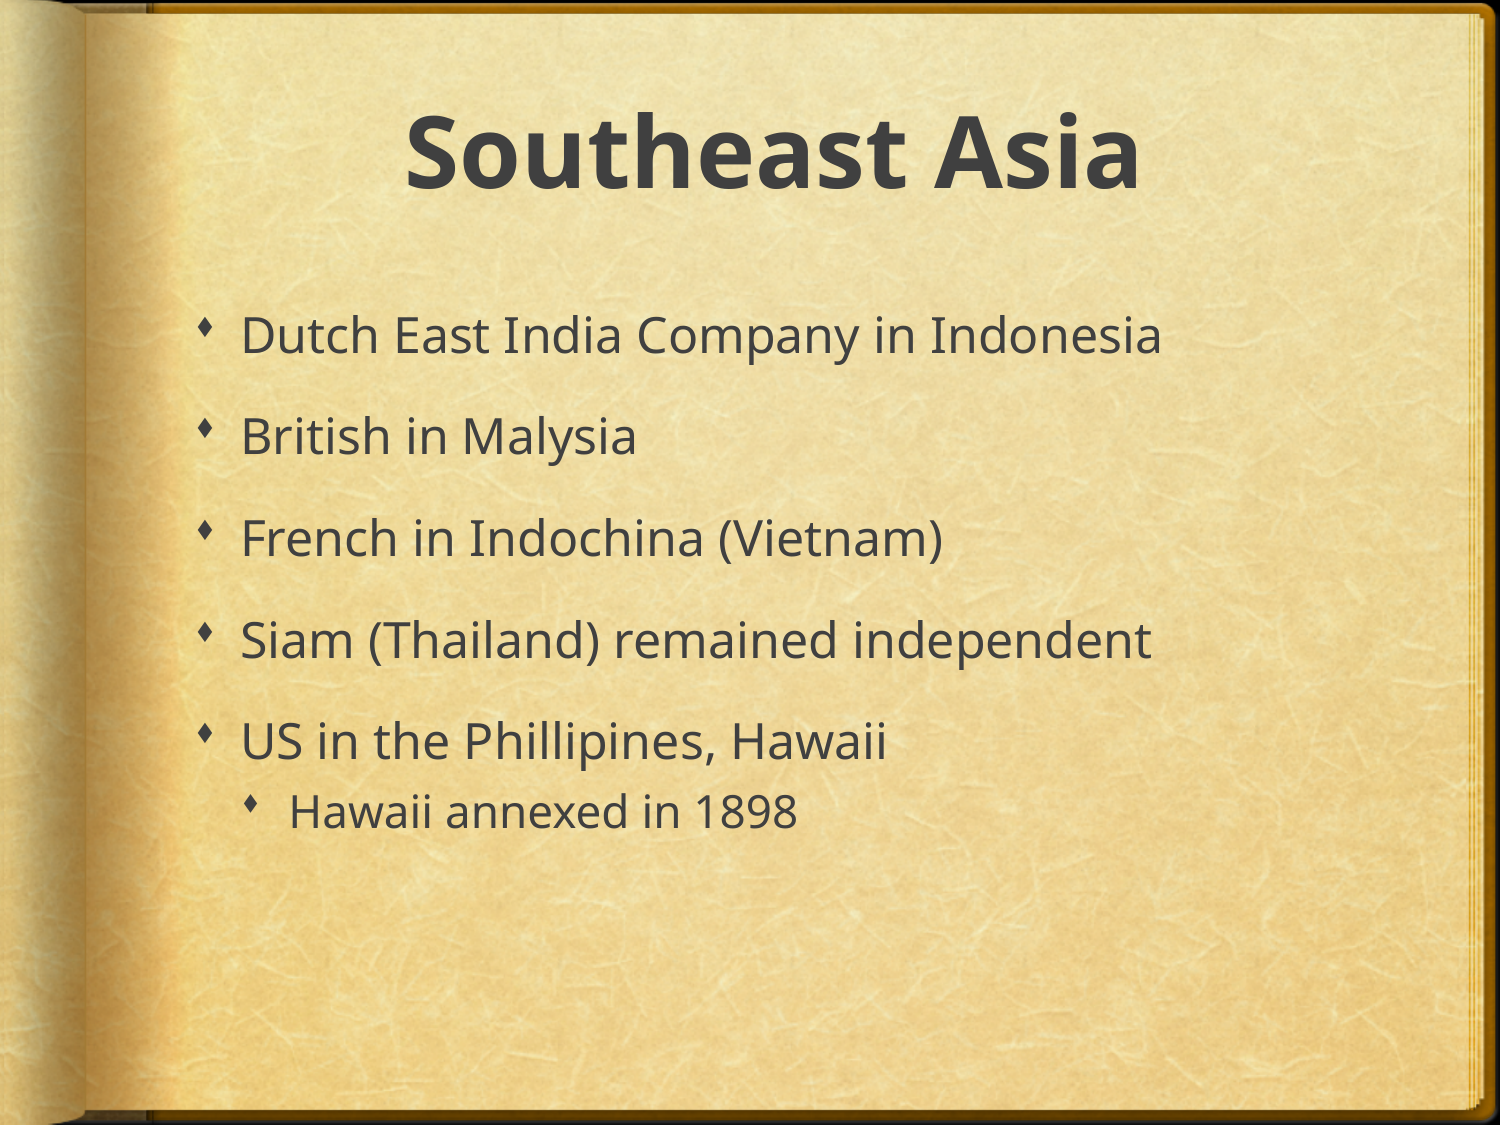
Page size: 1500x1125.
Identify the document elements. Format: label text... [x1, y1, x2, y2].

list Dutch East India Company in Indonesia British in Malysia French in Indochina (Vietnam) Siam (Thailand) remained independent US in the Phillipines, Hawaii Hawaii annexed in 1898 [178, 295, 1372, 1005]
title Southeast Asia [178, 45, 1372, 265]
picture [0, 0, 1500, 1125]
